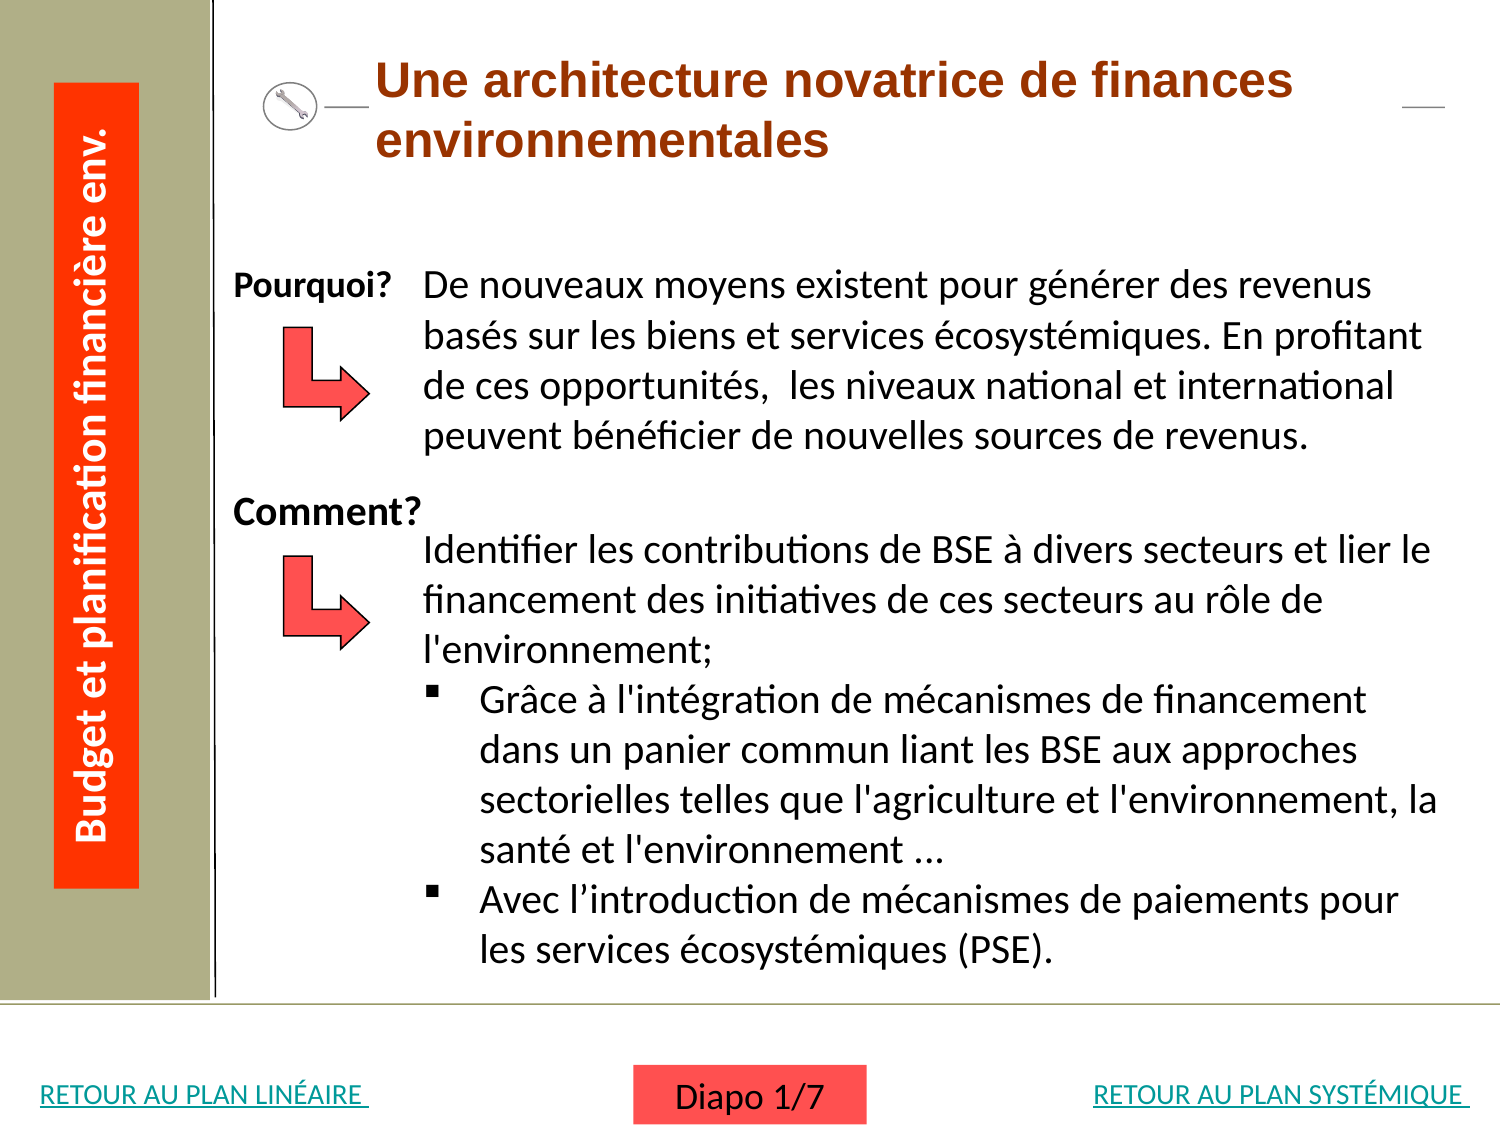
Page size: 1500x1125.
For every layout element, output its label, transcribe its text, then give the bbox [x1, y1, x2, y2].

picture [274, 89, 309, 120]
text_box Diapo 1/7 [633, 1064, 867, 1125]
text_box Budget et planification financière env. [53, 82, 139, 889]
text_box RETOUR AU PLAN LINÉAIRE [27, 1063, 623, 1122]
text_box Une architecture novatrice de finances environnementales [369, 41, 1402, 136]
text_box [233, 230, 420, 650]
text_box RETOUR AU PLAN SYSTÉMIQUE [819, 1063, 1482, 1122]
text_box Identifier les contributions de BSE à divers secteurs et lier le financement des initiatives de ces secteurs au rôle de l'environnement; Grâce à l'intégration de mécanismes de financement dans un panier commun liant les BSE aux approches sectorielles telles que l'agriculture et l'environnement, la santé et l'environnement ... Avec l’introduction de mécanismes de paiements pour les services écosystémiques (PSE). [408, 514, 1458, 892]
text_box De nouveaux moyens existent pour générer des revenus basés sur les biens et services écosystémiques. En profitant de ces opportunités, les niveaux national et international peuvent bénéficier de nouvelles sources de revenus. [425, 249, 1458, 421]
text_box [0, 0, 210, 1001]
text_box [263, 82, 317, 121]
